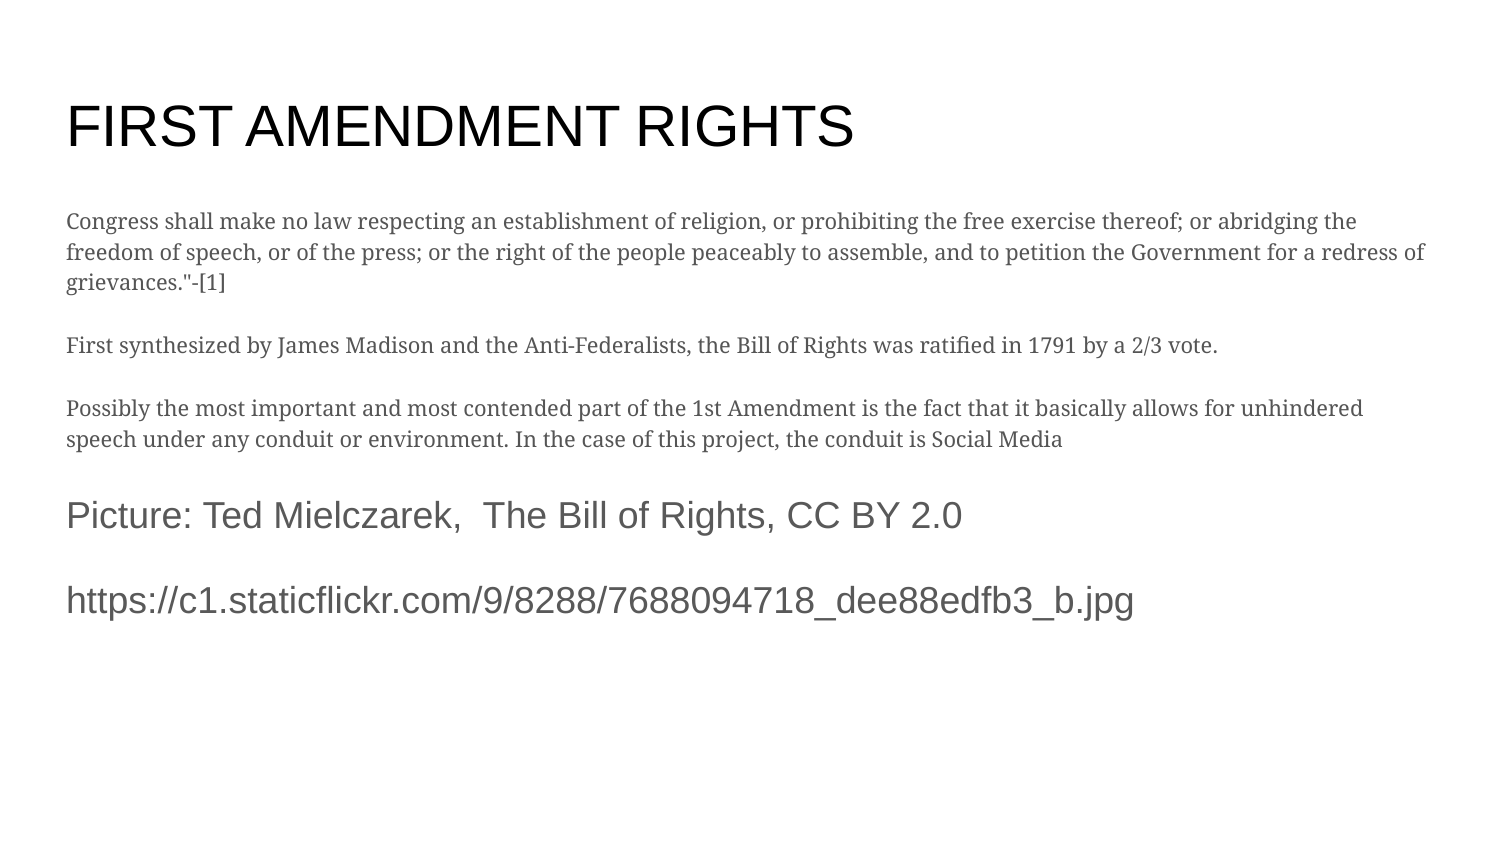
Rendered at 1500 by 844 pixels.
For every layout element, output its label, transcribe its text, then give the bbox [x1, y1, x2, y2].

title FIRST AMENDMENT RIGHTS [51, 72, 1449, 167]
list Congress shall make no law respecting an establishment of religion, or prohibiting the free exercise thereof; or abridging the freedom of speech, or of the press; or the right of the people peaceably to assemble, and to petition the Government for a redress of grievances."-[1] First synthesized by James Madison and the Anti-Federalists, the Bill of Rights was ratified in 1791 by a 2/3 vote. Possibly the most important and most contended part of the 1st Amendment is the fact that it basically allows for unhindered speech under any conduit or environment. In the case of this project, the conduit is Social Media Picture: Ted Mielczarek, The Bill of Rights, CC BY 2.0 https://c1.staticflickr.com/9/8288/7688094718_dee88edfb3_b.jpg [51, 189, 1449, 750]
